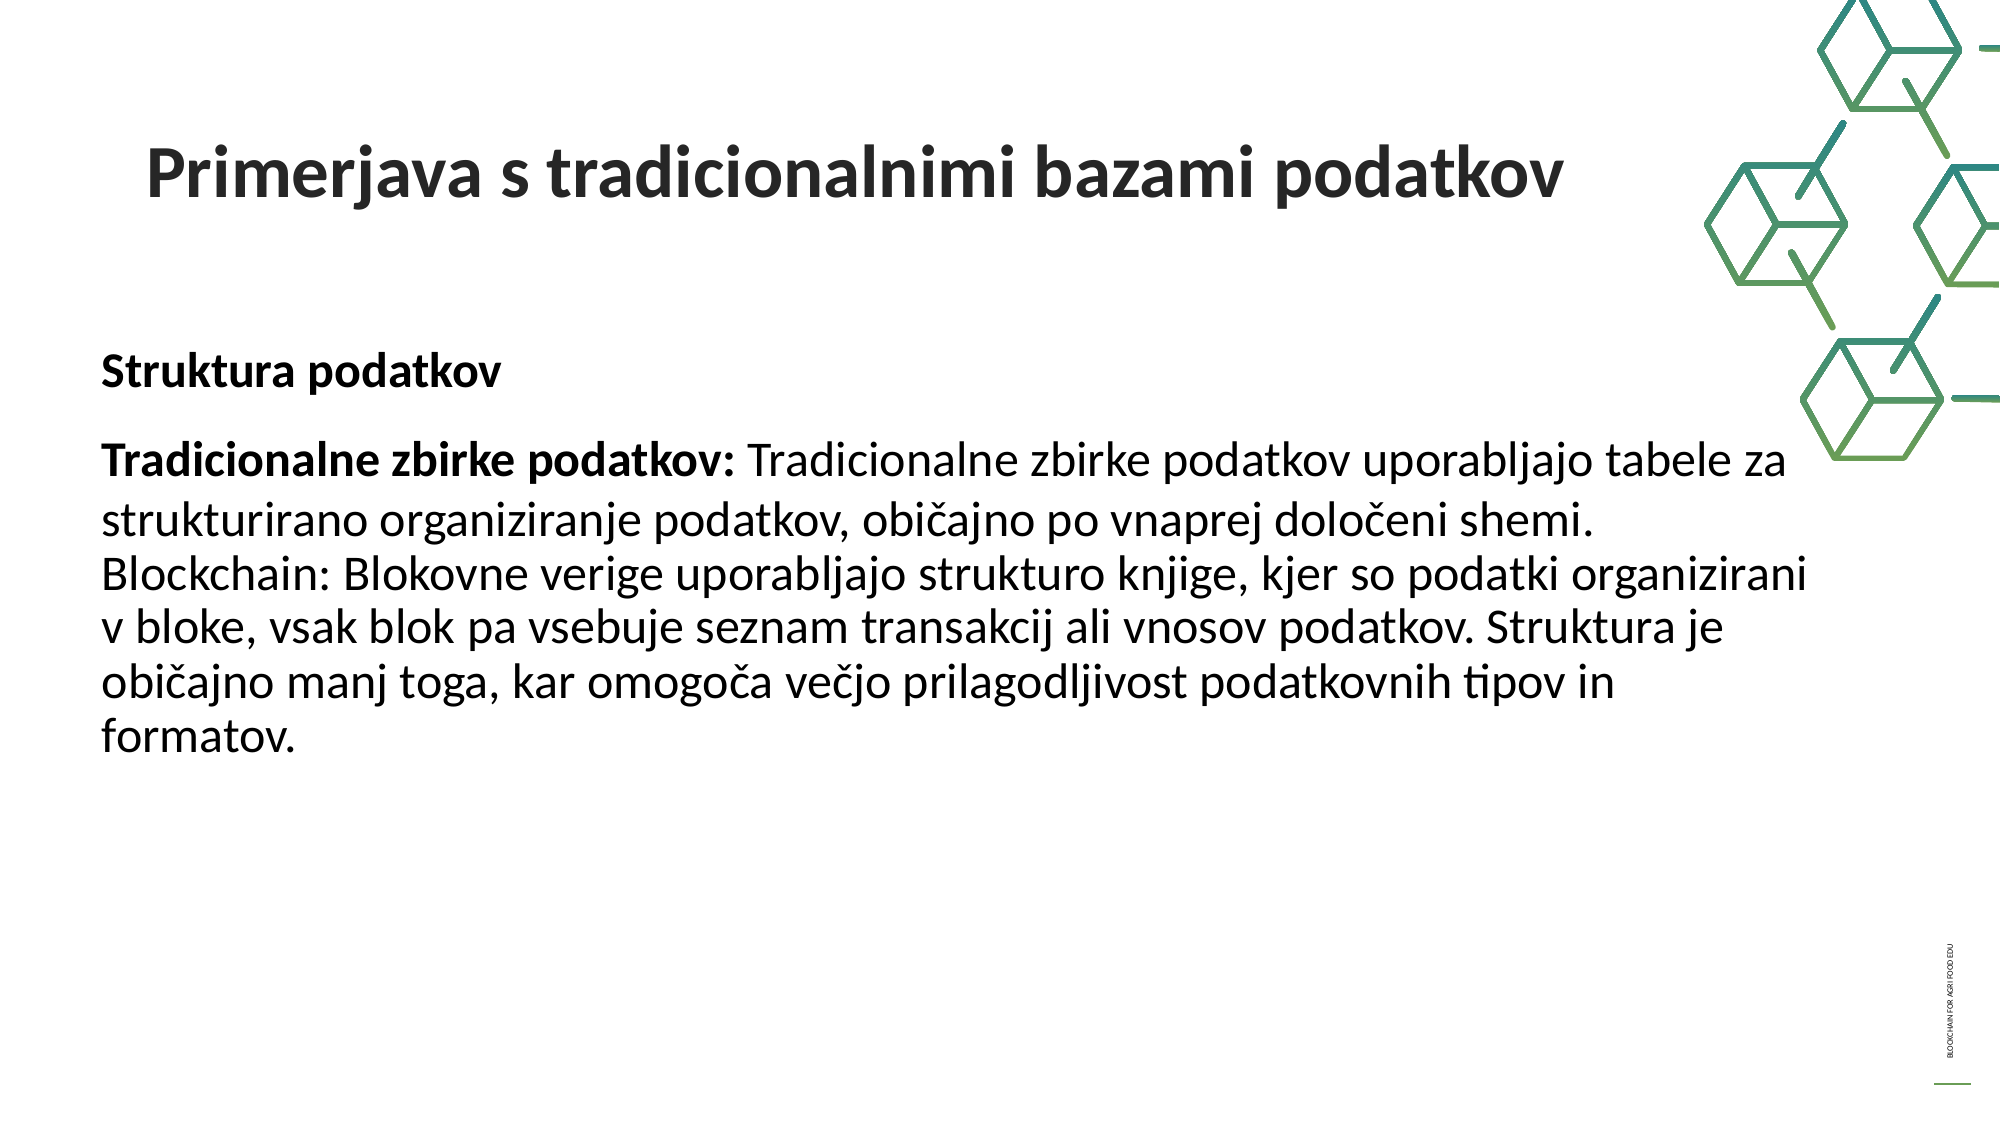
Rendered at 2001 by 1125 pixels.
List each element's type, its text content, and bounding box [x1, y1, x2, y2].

list Primerjava s tradicionalnimi bazami podatkov [130, 124, 1698, 337]
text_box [1703, 0, 2000, 462]
list Struktura podatkov Tradicionalne zbirke podatkov: Tradicionalne zbirke podatkov uporabljajo tabele za strukturirano organiziranje podatkov, običajno po vnaprej določeni shemi. Blockchain: Blokovne verige uporabljajo strukturo knjige, kjer so podatki organizirani v bloke, vsak blok pa vsebuje seznam transakcij ali vnosov podatkov. Struktura je običajno manj toga, kar omogoča večjo prilagodljivost podatkovnih tipov in formatov. [86, 329, 1825, 1100]
